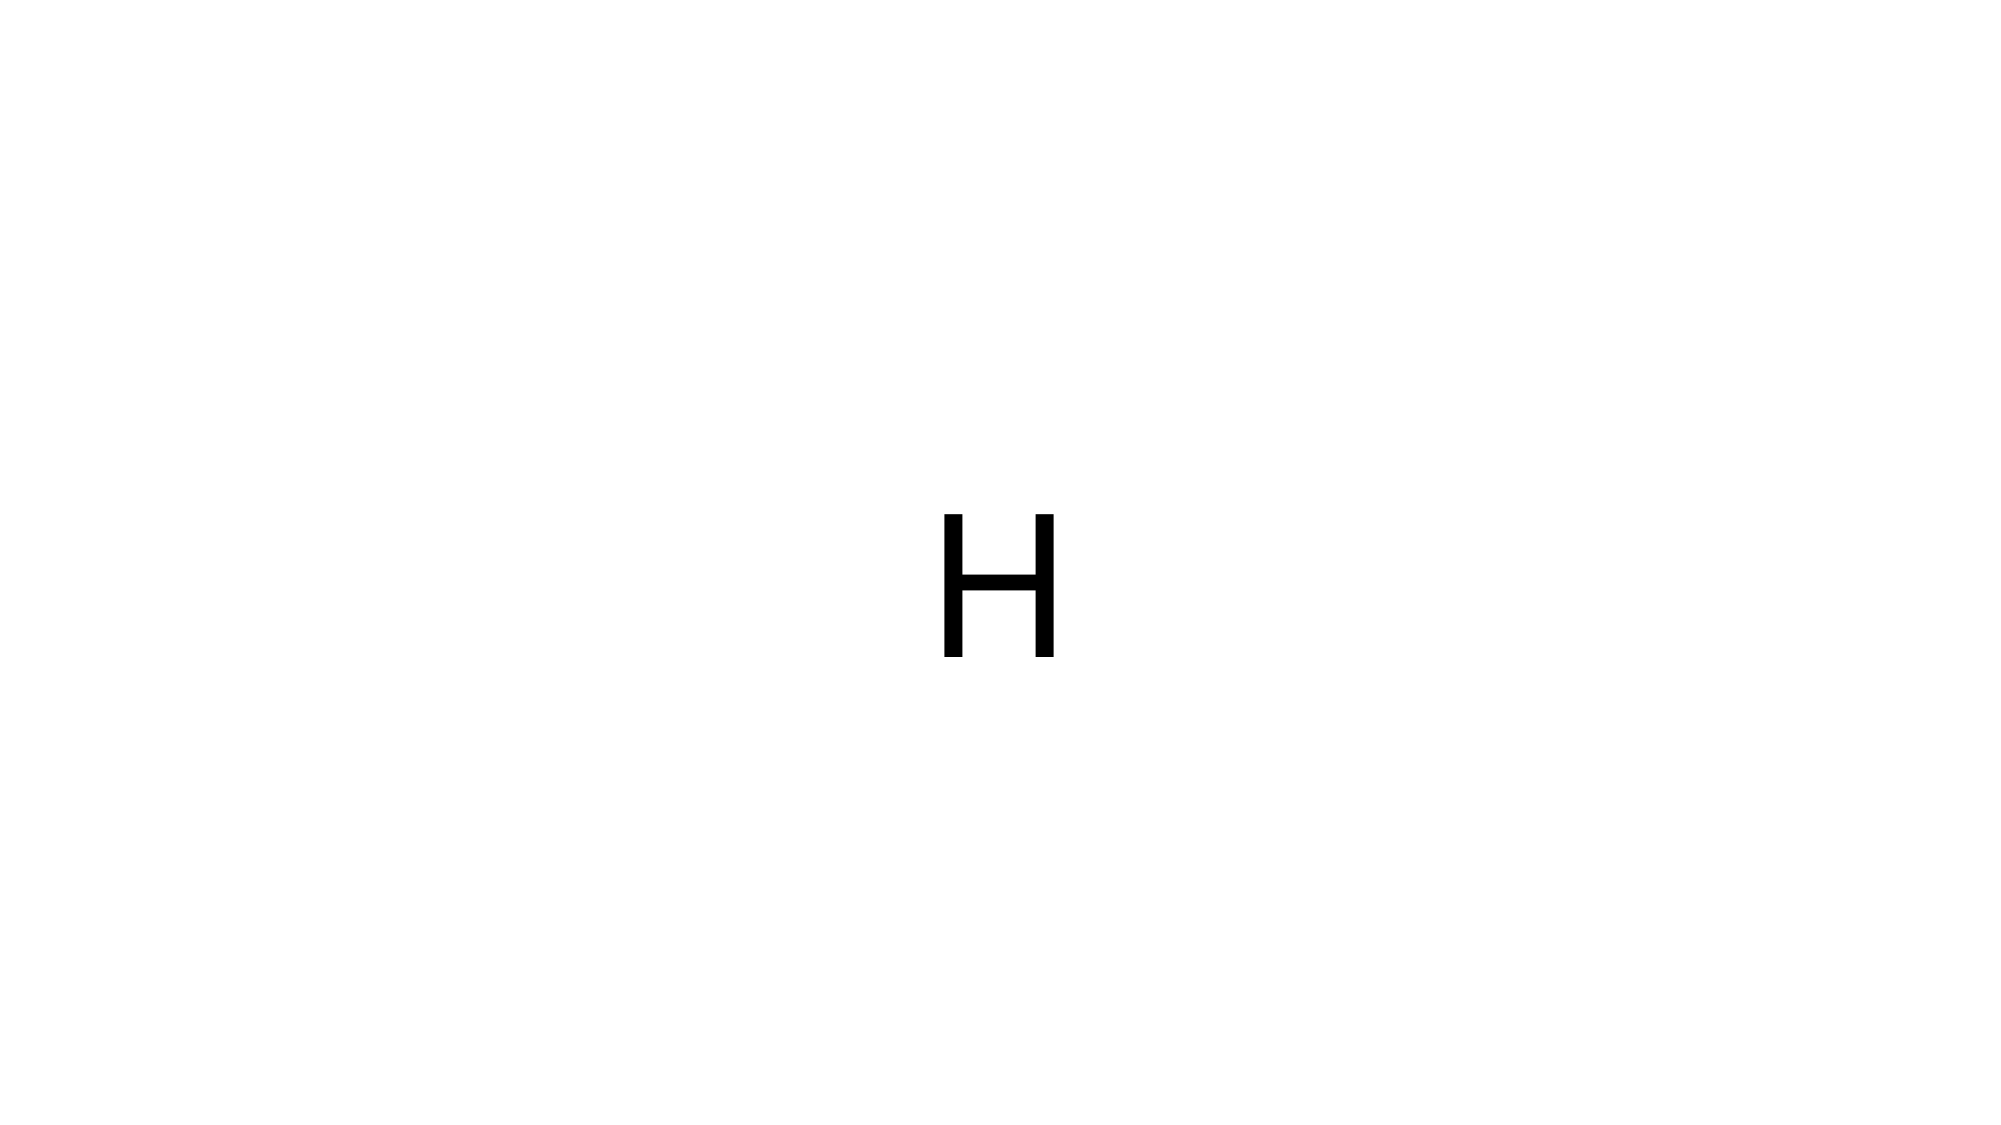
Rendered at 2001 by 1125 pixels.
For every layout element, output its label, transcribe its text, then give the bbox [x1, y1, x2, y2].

title H [137, 59, 1863, 1125]
